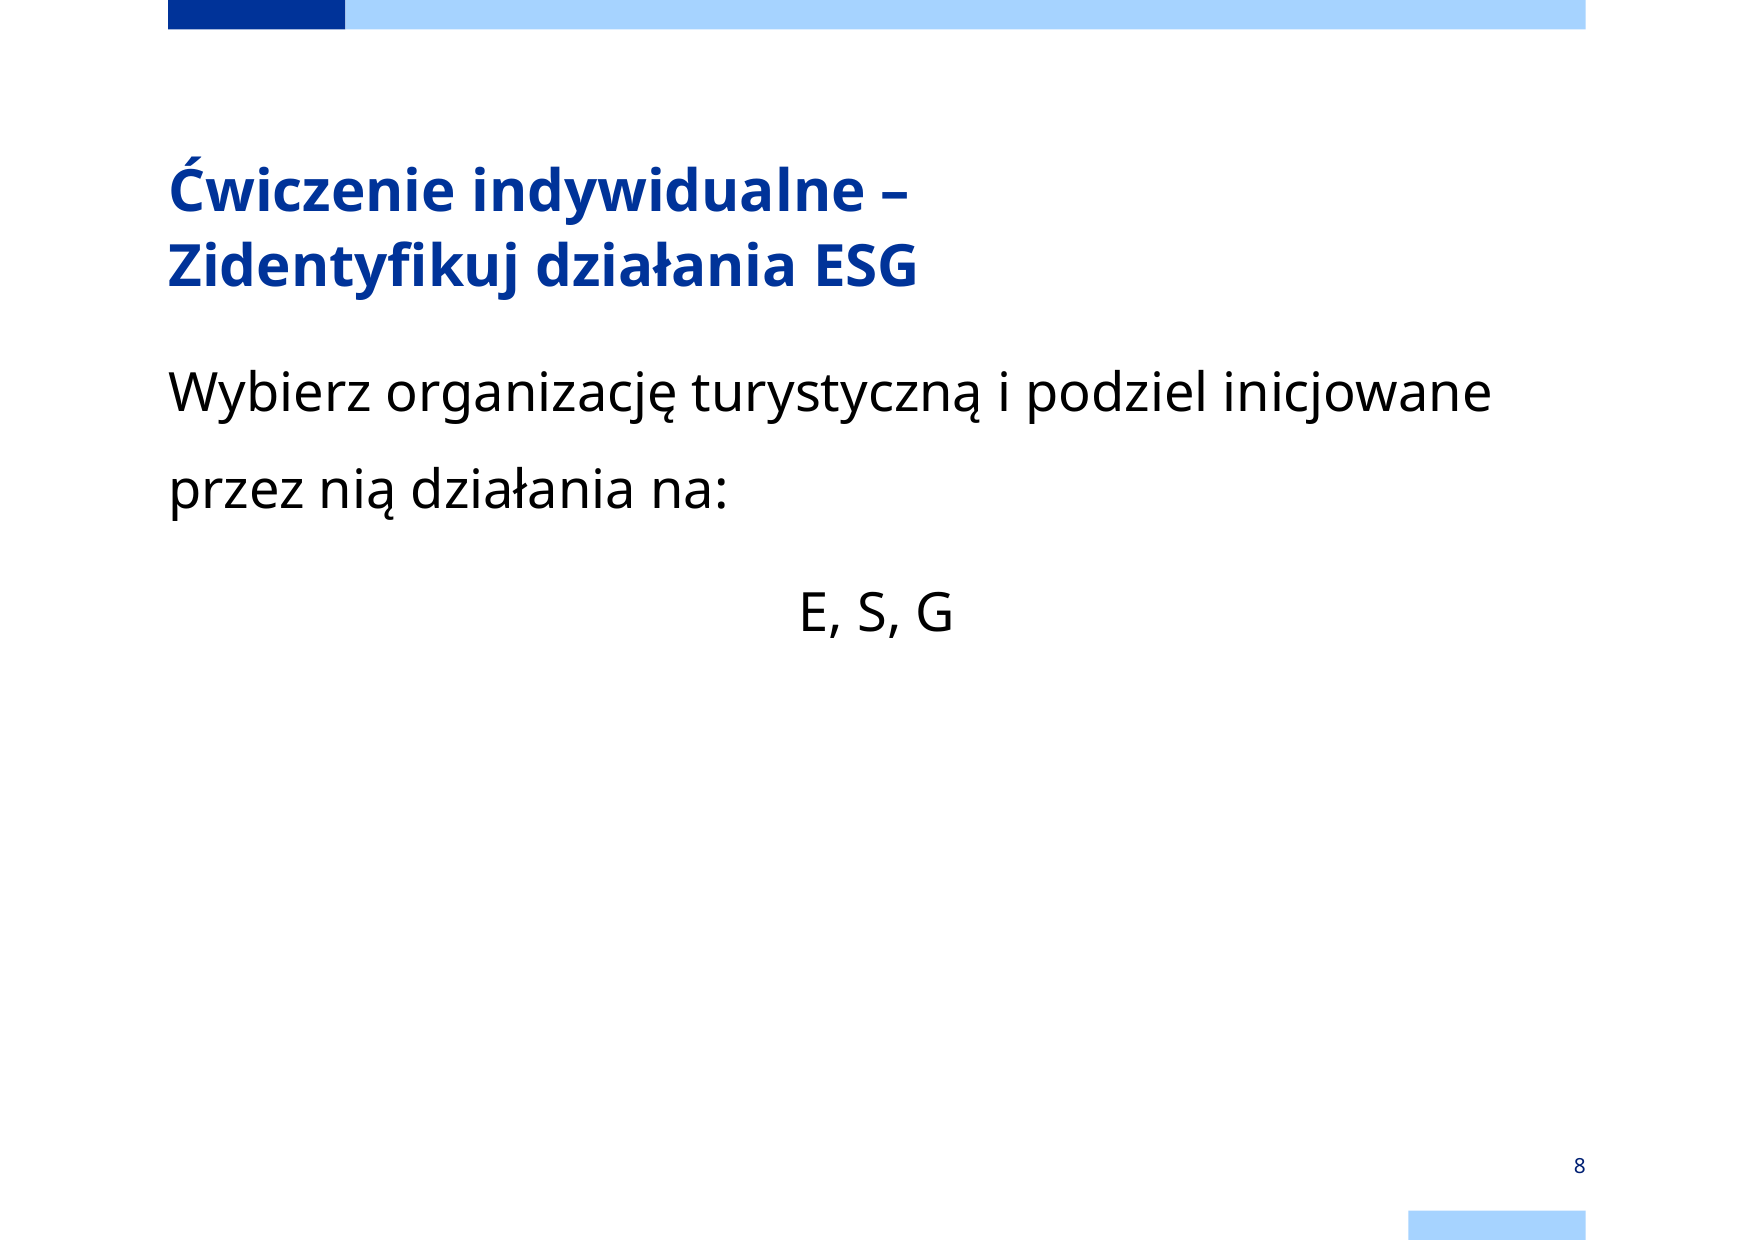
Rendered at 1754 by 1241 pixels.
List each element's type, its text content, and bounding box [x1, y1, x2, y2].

title Ćwiczenie indywidualne – Zidentyfikuj działania ESG [168, 147, 1586, 324]
list Wybierz organizację turystyczną i podziel inicjowane przez nią działania na: E, S, G [168, 324, 1586, 1093]
slide_number 8 [1408, 1151, 1586, 1182]
